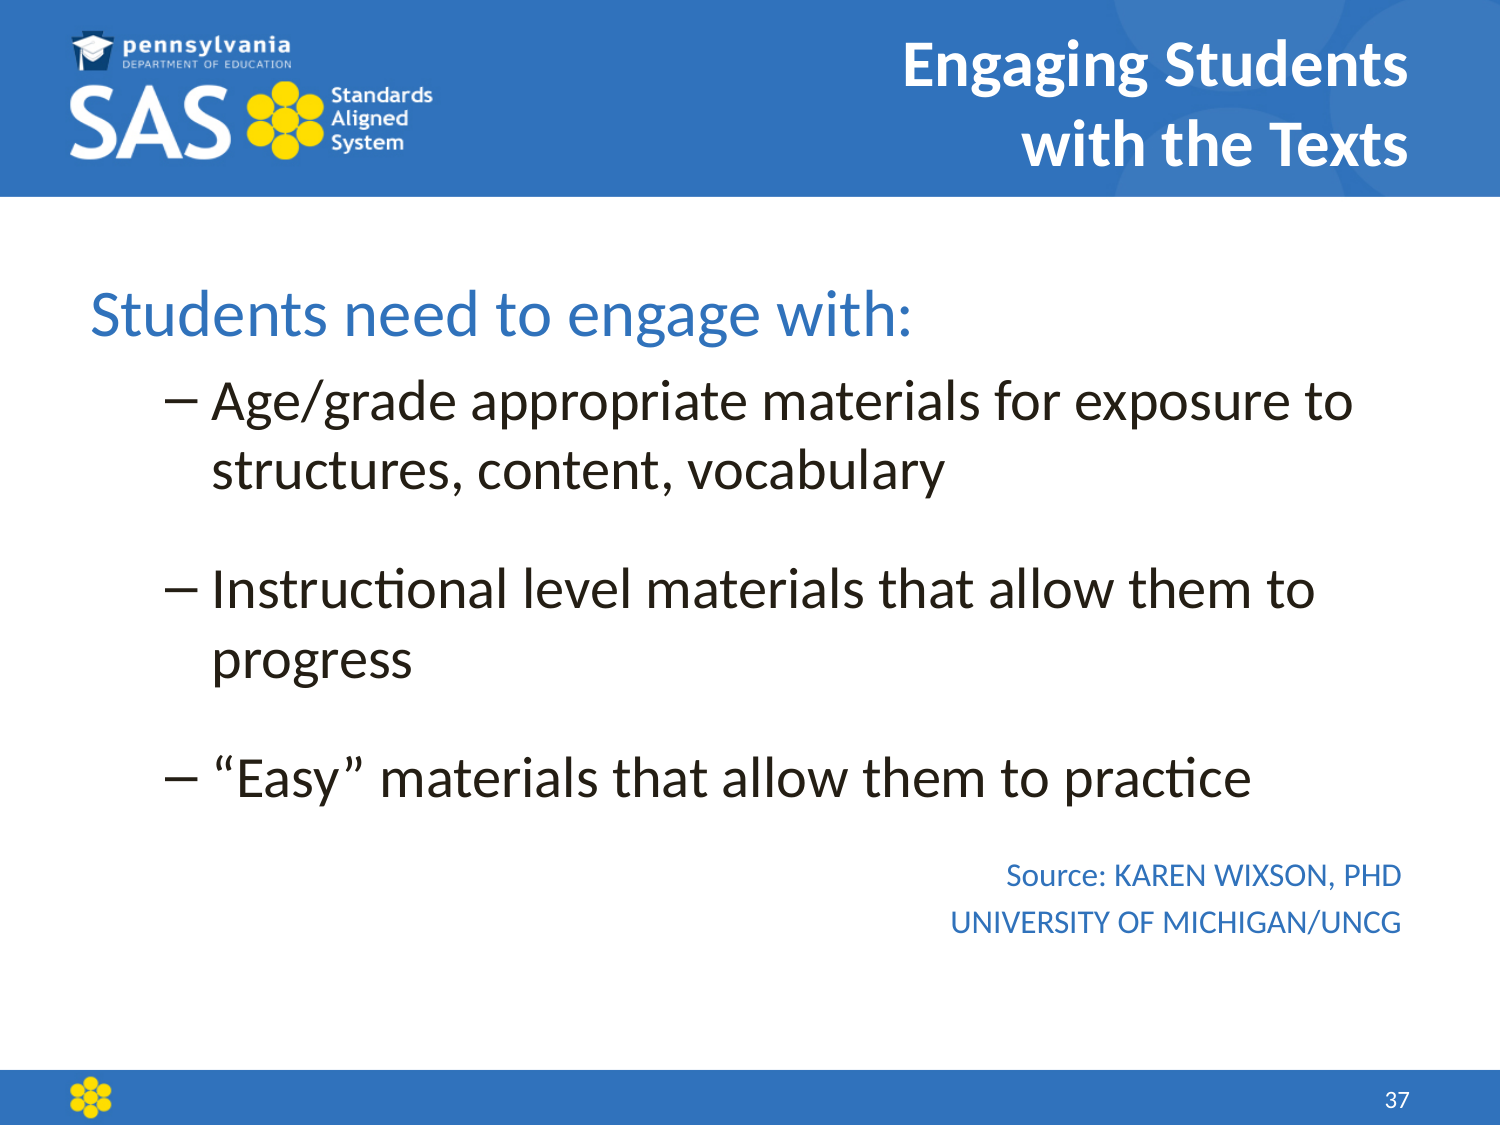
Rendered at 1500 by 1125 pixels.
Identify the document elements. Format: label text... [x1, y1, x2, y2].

title Engaging Students with the Texts [748, 0, 1426, 201]
slide_number 37 [1247, 1072, 1425, 1125]
picture [0, 0, 1500, 1125]
list Students need to engage with: Age/grade appropriate materials for exposure to structures, content, vocabulary Instructional level materials that allow them to progress “Easy” materials that allow them to practice Source: KAREN WIXSON, PHD UNIVERSITY OF MICHIGAN/UNCG [74, 262, 1426, 1006]
